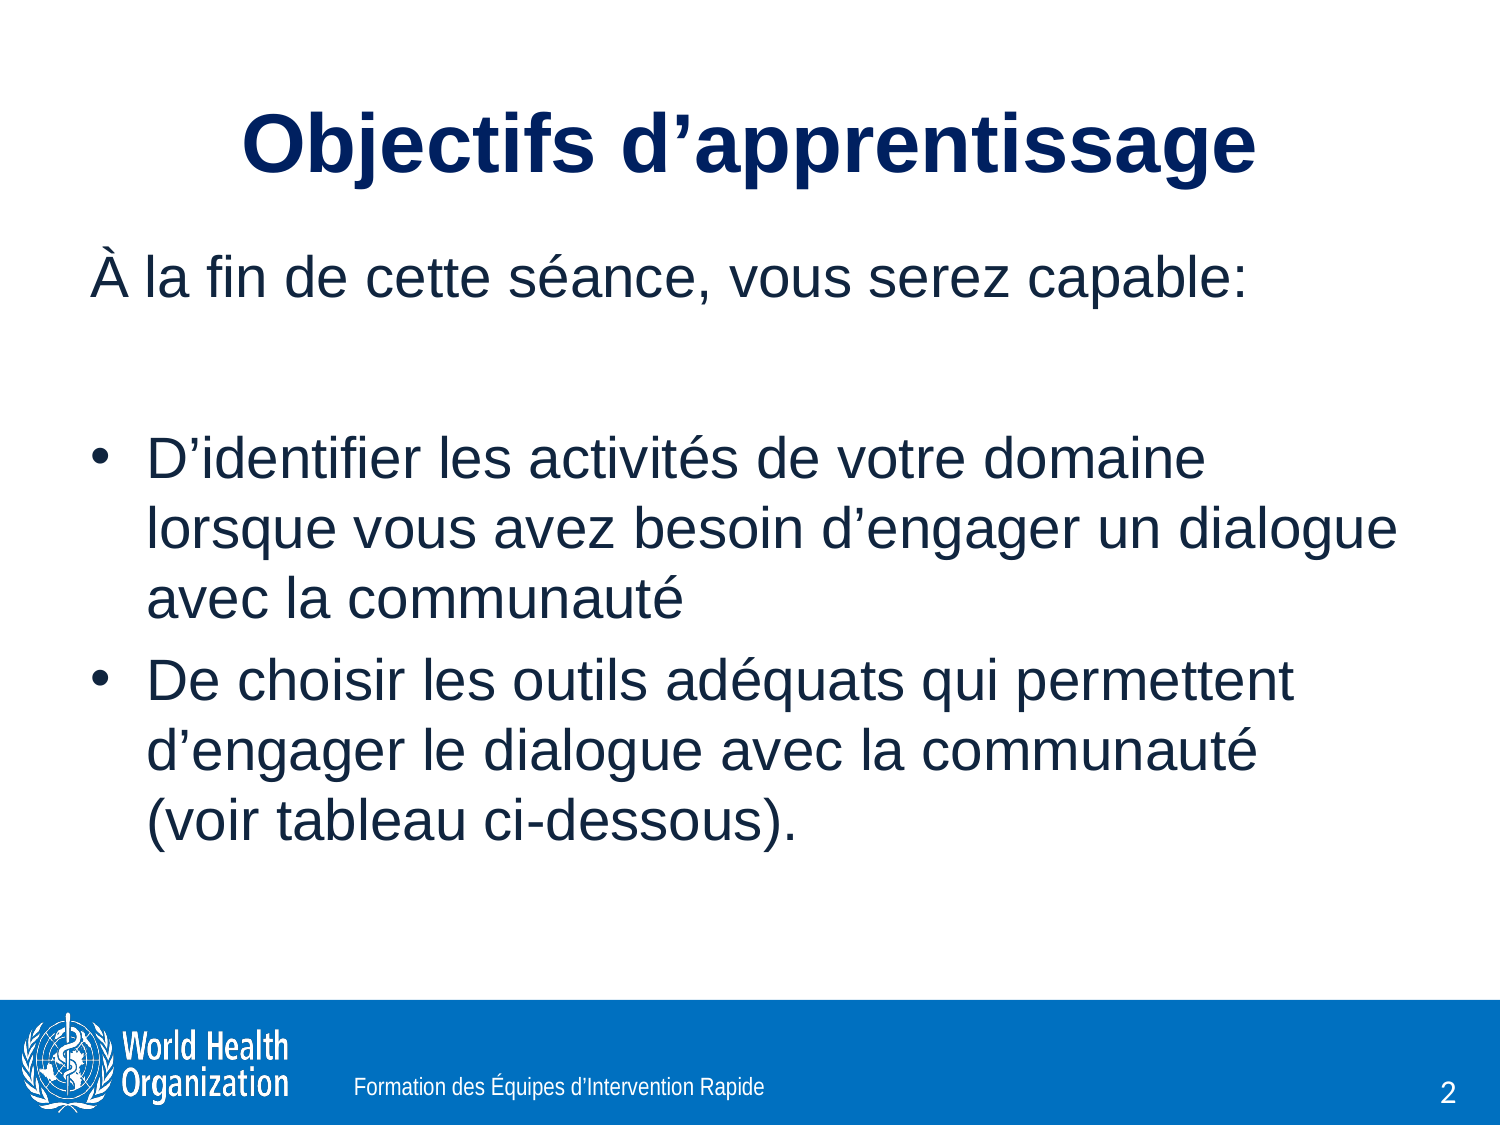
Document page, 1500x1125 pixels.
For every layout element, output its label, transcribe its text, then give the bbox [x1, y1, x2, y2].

list À la fin de cette séance, vous serez capable: D’identifier les activités de votre domaine lorsque vous avez besoin d’engager un dialogue avec la communauté De choisir les outils adéquats qui permettent d’engager le dialogue avec la communauté (voir tableau ci-dessous). [75, 231, 1425, 974]
picture [21, 1012, 288, 1113]
title Objectifs d’apprentissage [75, 45, 1425, 231]
